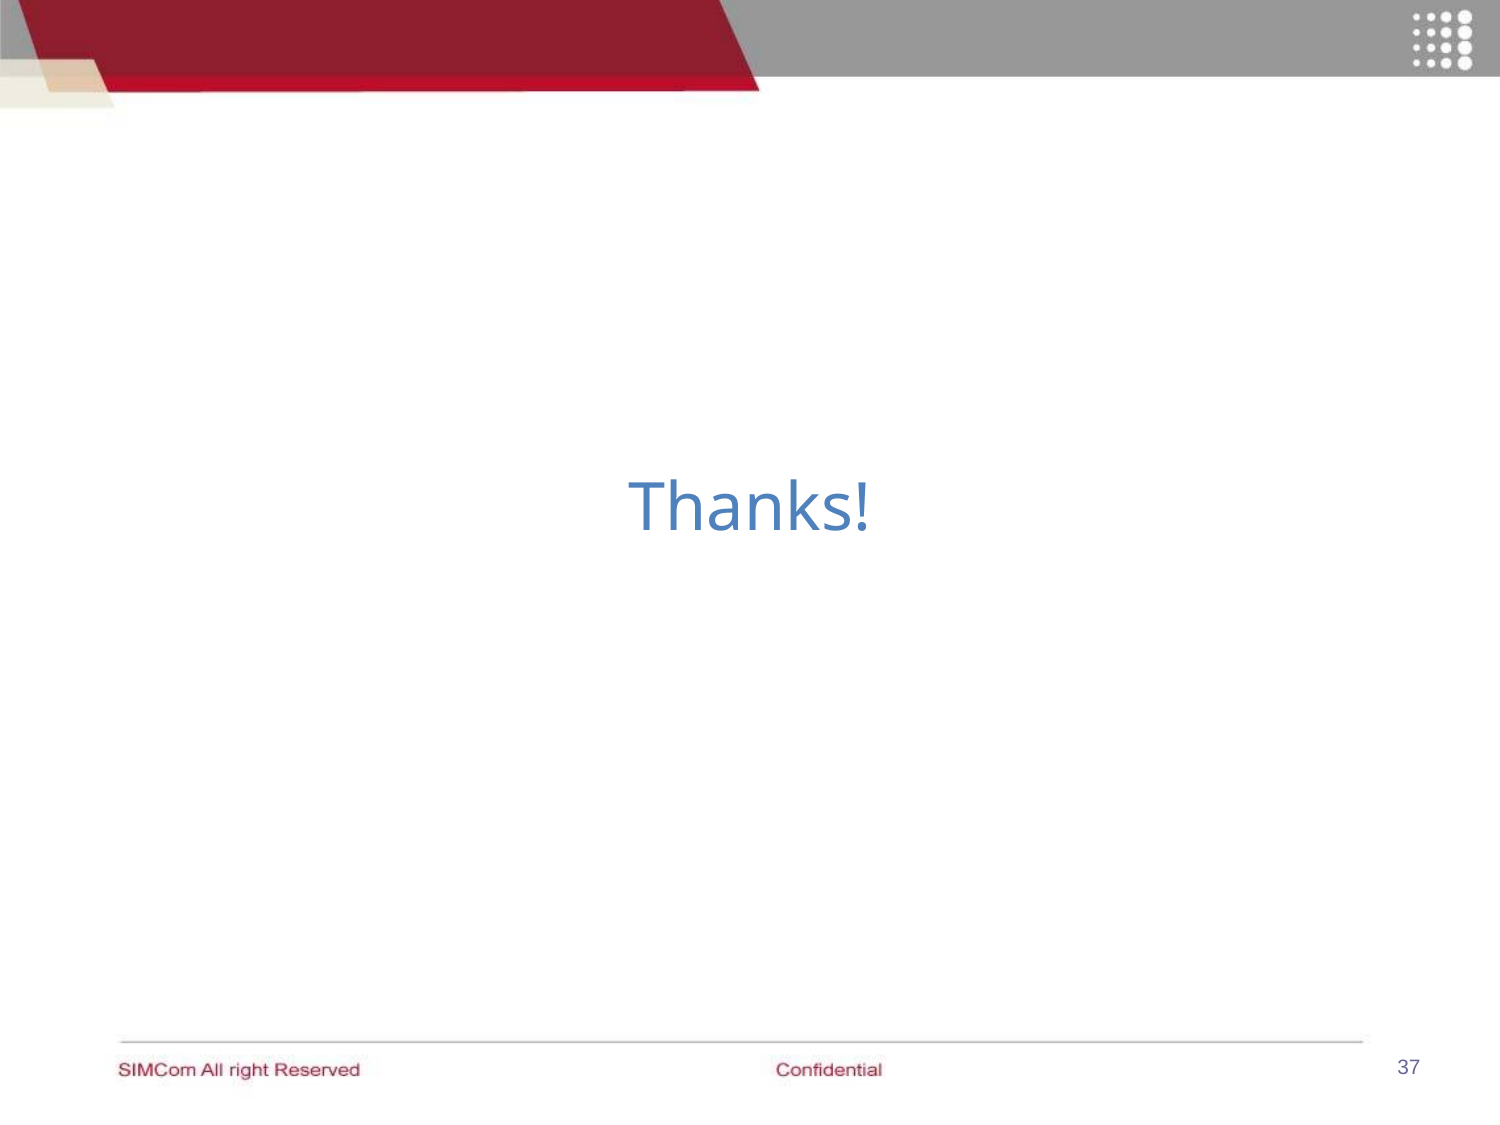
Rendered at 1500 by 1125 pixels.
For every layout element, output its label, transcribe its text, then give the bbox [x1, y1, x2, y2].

title Thanks! [74, 89, 1426, 918]
picture [0, 0, 1500, 1125]
